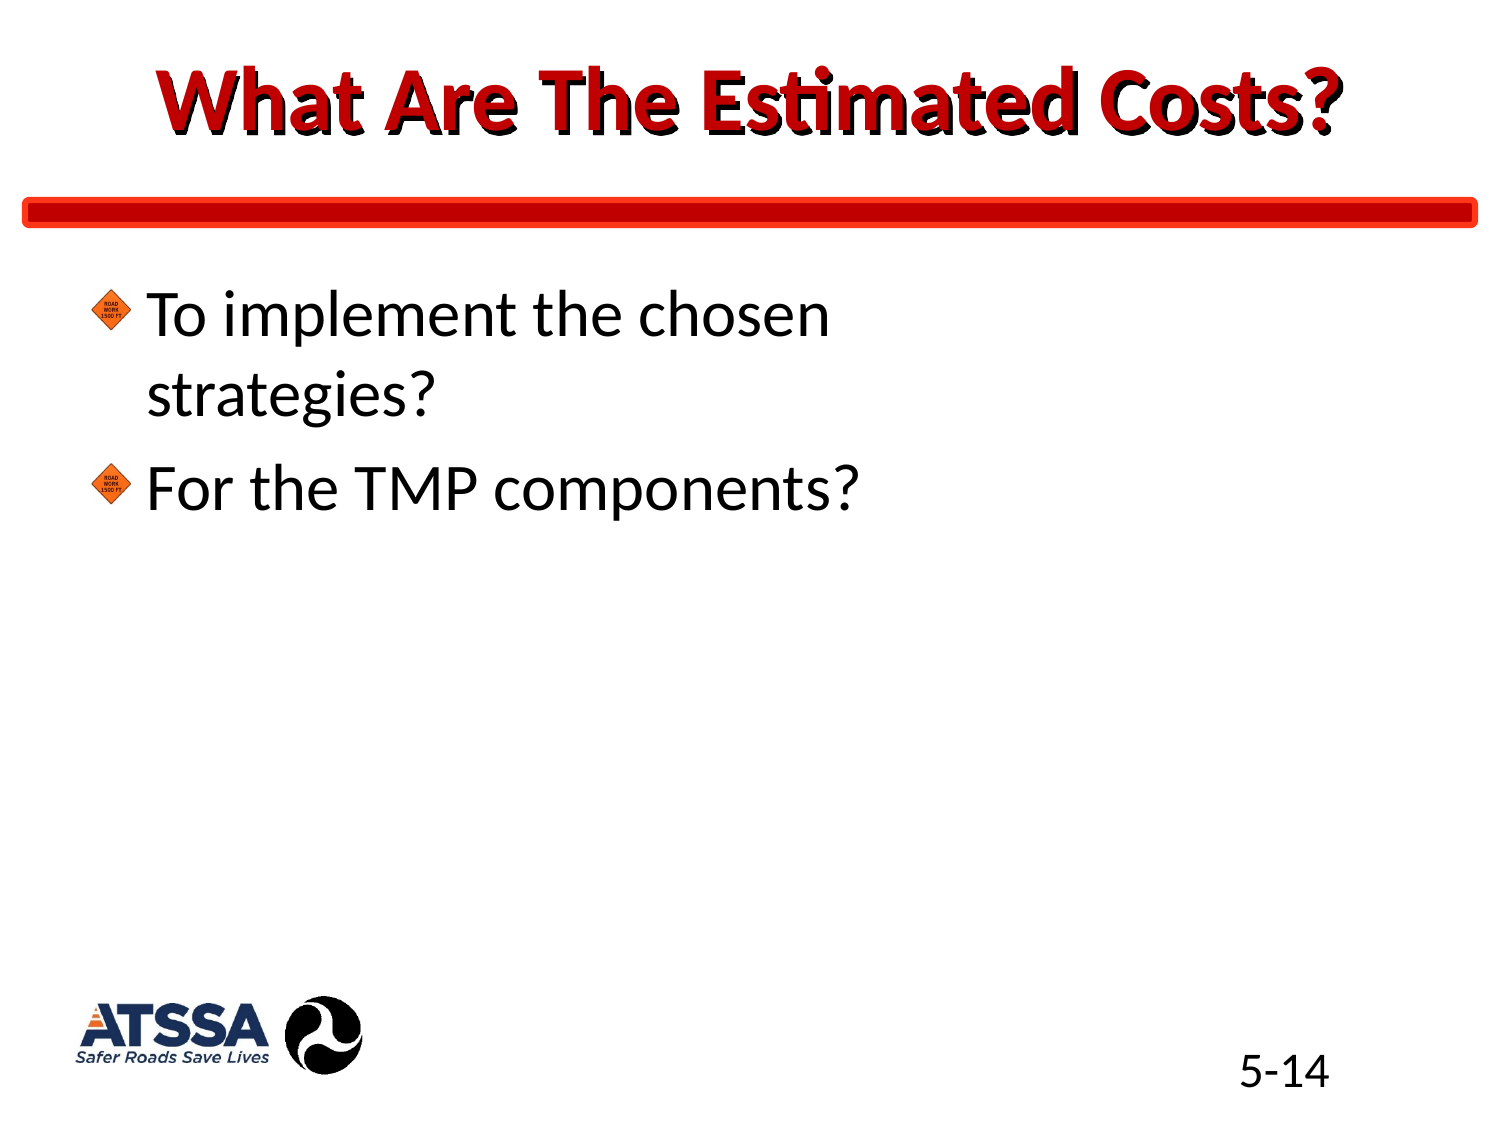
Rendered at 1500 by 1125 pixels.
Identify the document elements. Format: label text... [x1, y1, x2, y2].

picture [276, 989, 370, 1077]
picture [90, 462, 132, 505]
list To implement the chosen strategies? For the TMP components? [74, 262, 963, 988]
picture [90, 288, 132, 331]
picture [75, 1003, 269, 1063]
title What Are The Estimated Costs? [0, 0, 1500, 188]
